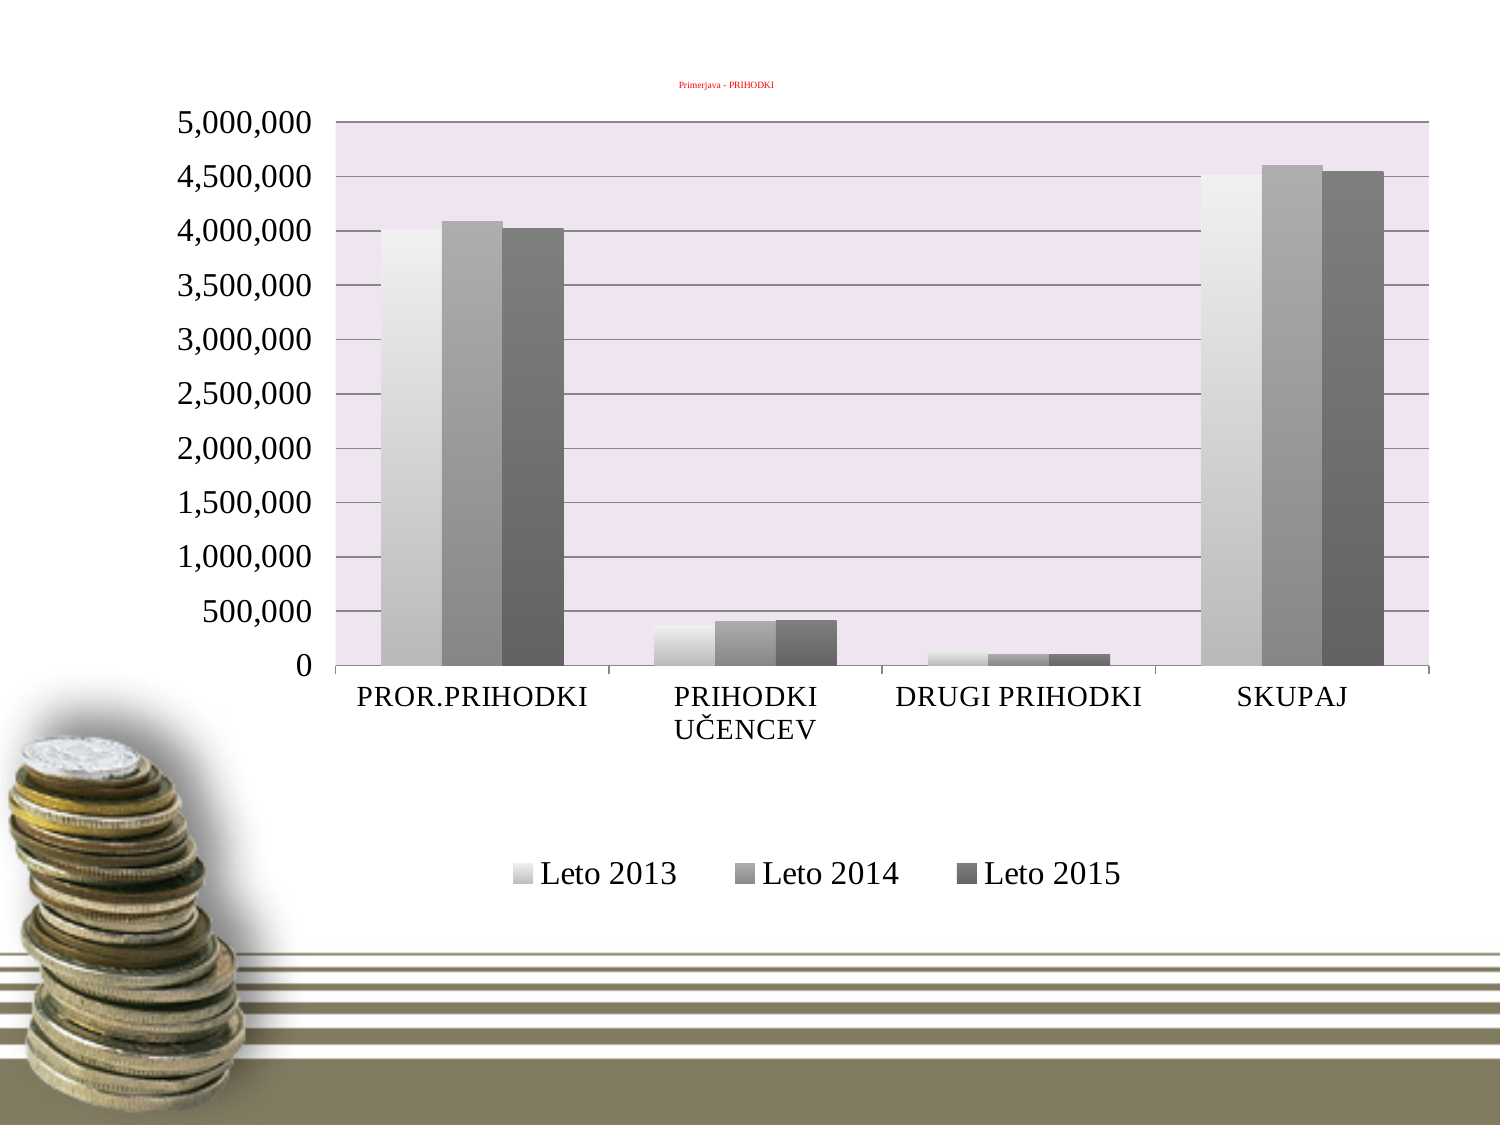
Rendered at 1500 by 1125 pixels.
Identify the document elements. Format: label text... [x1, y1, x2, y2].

picture [0, 0, 1500, 1125]
chart [34, 93, 1430, 1044]
title Primerjava - PRIHODKI [175, 58, 1278, 92]
